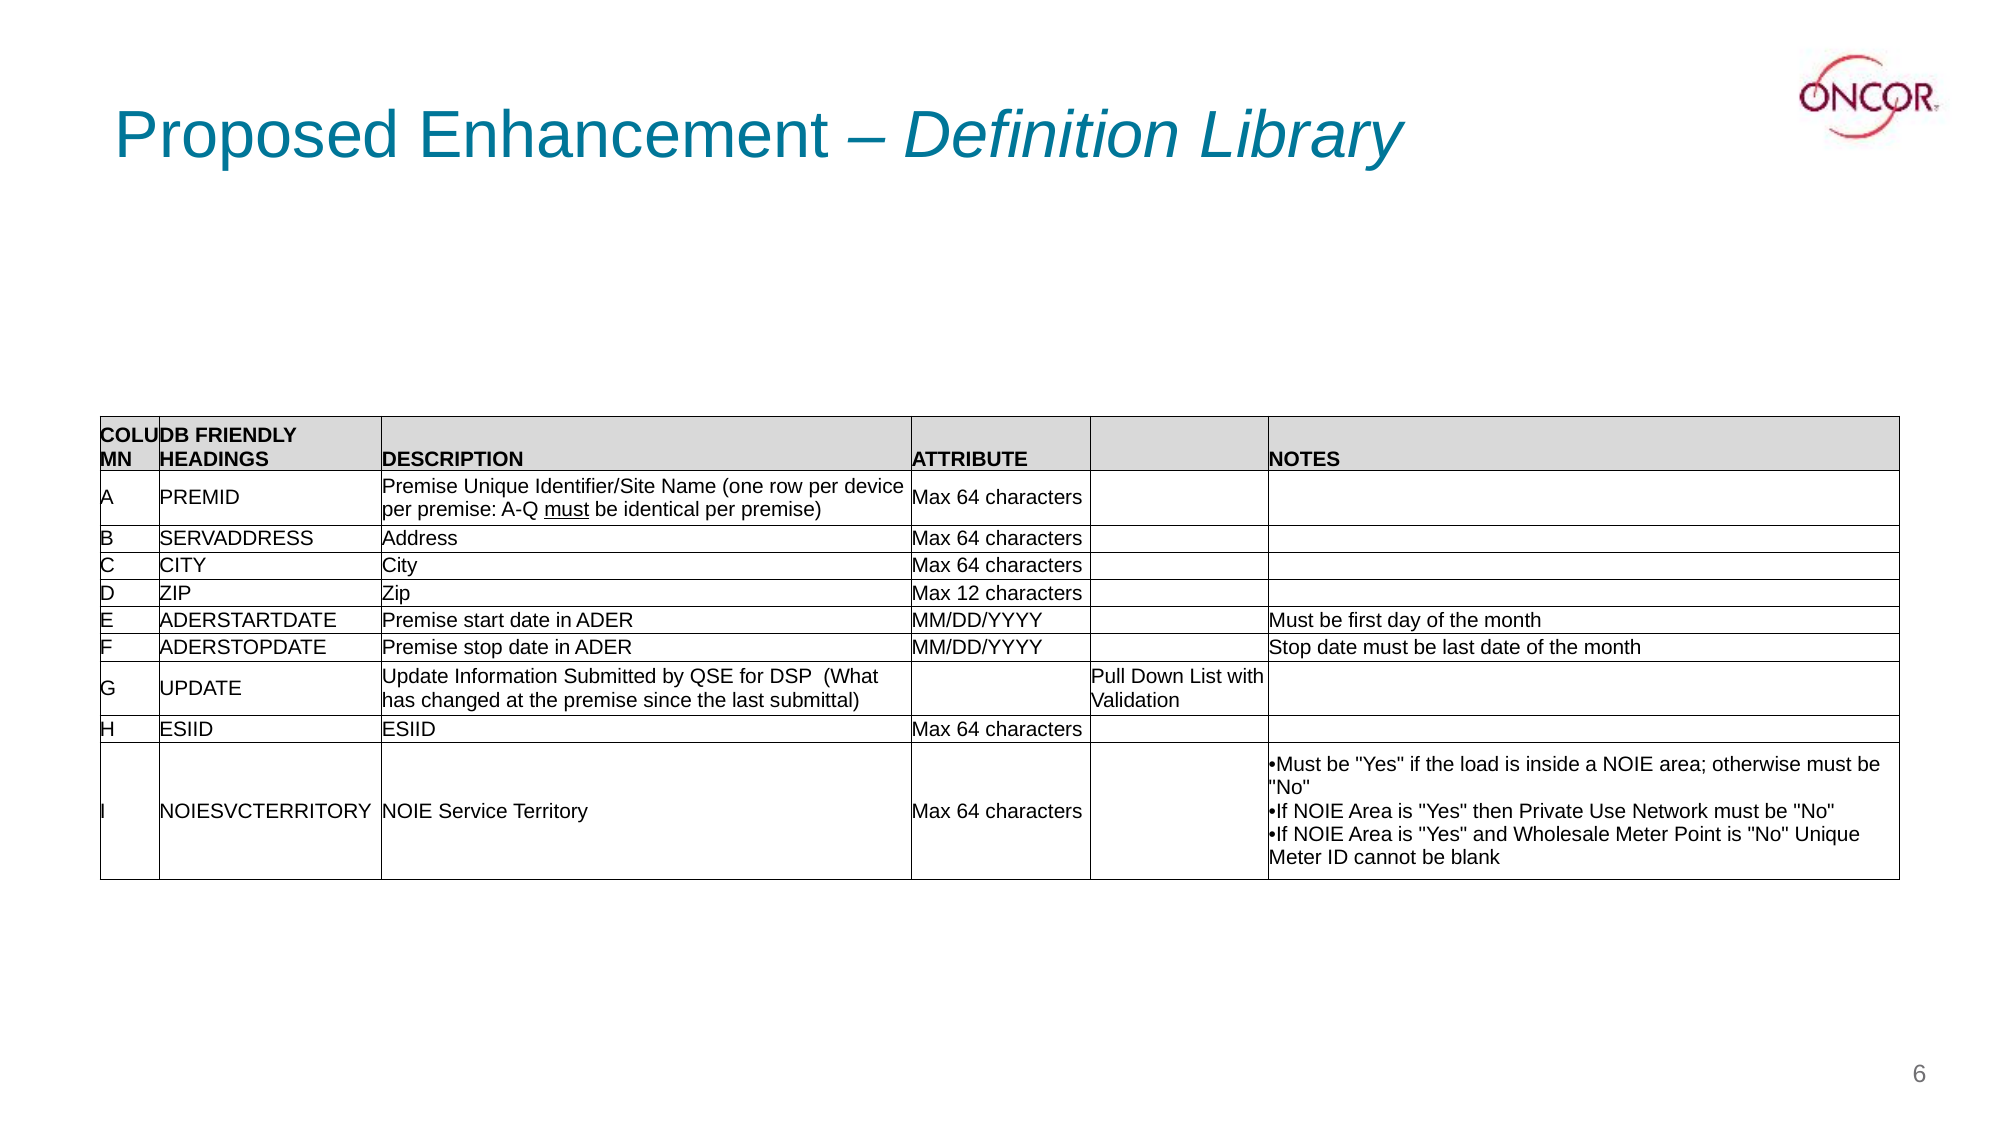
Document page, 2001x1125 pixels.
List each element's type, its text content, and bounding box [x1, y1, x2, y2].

table_cell Premise stop date in ADER [382, 634, 911, 661]
table_cell •Must be "Yes" if the load is inside a NOIE area; otherwise must be "No" •If NOIE Area is "Yes" then Private Use Network must be "No" •If NOIE Area is "Yes" and Wholesale Meter Point is "No" Unique Meter ID cannot be blank [1269, 743, 1899, 879]
table_cell Max 64 characters [912, 471, 1090, 525]
table_cell G [101, 662, 159, 715]
table_cell Update Information Submitted by QSE for DSP (What has changed at the premise since the last submittal) [382, 662, 911, 715]
table_cell Premise start date in ADER [382, 607, 911, 633]
table_header NOTES [1269, 417, 1899, 470]
table_cell [1269, 553, 1899, 579]
table_header [1091, 417, 1268, 470]
table_cell Max 64 characters [912, 716, 1090, 742]
table_cell Premise Unique Identifier/Site Name (one row per device per premise: A-Q must be identical per premise) [382, 471, 911, 525]
table_cell D [101, 580, 159, 606]
table_cell [1269, 580, 1899, 606]
table_cell [1091, 634, 1268, 661]
table_cell ZIP [160, 580, 381, 606]
table_cell Max 12 characters [912, 580, 1090, 606]
table_cell [1269, 471, 1899, 525]
table_cell I [101, 743, 159, 879]
table_cell A [101, 471, 159, 525]
table_cell Max 64 characters [912, 743, 1090, 879]
picture [0, 0, 2000, 977]
table_cell [1091, 716, 1268, 742]
table_cell Must be first day of the month [1269, 607, 1899, 633]
table_cell ADERSTOPDATE [160, 634, 381, 661]
table_cell [1269, 526, 1899, 552]
table_cell [1269, 716, 1899, 742]
table_cell UPDATE [160, 662, 381, 715]
table_cell Zip [382, 580, 911, 606]
table_cell B [101, 526, 159, 552]
table_cell [912, 662, 1090, 715]
table_header COLUMN [101, 417, 159, 470]
table_cell NOIESVCTERRITORY [160, 743, 381, 879]
table_header ATTRIBUTE [912, 417, 1090, 470]
table_cell CITY [160, 553, 381, 579]
table_cell PREMID [160, 471, 381, 525]
table_cell [1269, 662, 1899, 715]
table_cell Max 64 characters [912, 553, 1090, 579]
table_cell [1091, 553, 1268, 579]
table_cell Address [382, 526, 911, 552]
table_cell ESIID [382, 716, 911, 742]
table_header DESCRIPTION [382, 417, 911, 470]
table_cell [1091, 743, 1268, 879]
table_cell [1091, 580, 1268, 606]
table_cell H [101, 716, 159, 742]
table_cell [1091, 471, 1268, 525]
table_cell ADERSTARTDATE [160, 607, 381, 633]
table_cell C [101, 553, 159, 579]
table_cell NOIE Service Territory [382, 743, 911, 879]
slide_number 6 [1412, 1042, 1942, 1103]
table_cell Pull Down List with Validation [1091, 662, 1268, 715]
table_cell MM/DD/YYYY [912, 634, 1090, 661]
table_cell SERVADDRESS [160, 526, 381, 552]
table_cell F [101, 634, 159, 661]
title Proposed Enhancement – Definition Library [99, 92, 1781, 198]
table_cell [1091, 526, 1268, 552]
table_cell [1091, 607, 1268, 633]
table_cell Max 64 characters [912, 526, 1090, 552]
table_cell MM/DD/YYYY [912, 607, 1090, 633]
table_cell Stop date must be last date of the month [1269, 634, 1899, 661]
table_cell ESIID [160, 716, 381, 742]
table_header DB FRIENDLY HEADINGS [160, 417, 381, 470]
table_cell City [382, 553, 911, 579]
table_cell E [101, 607, 159, 633]
